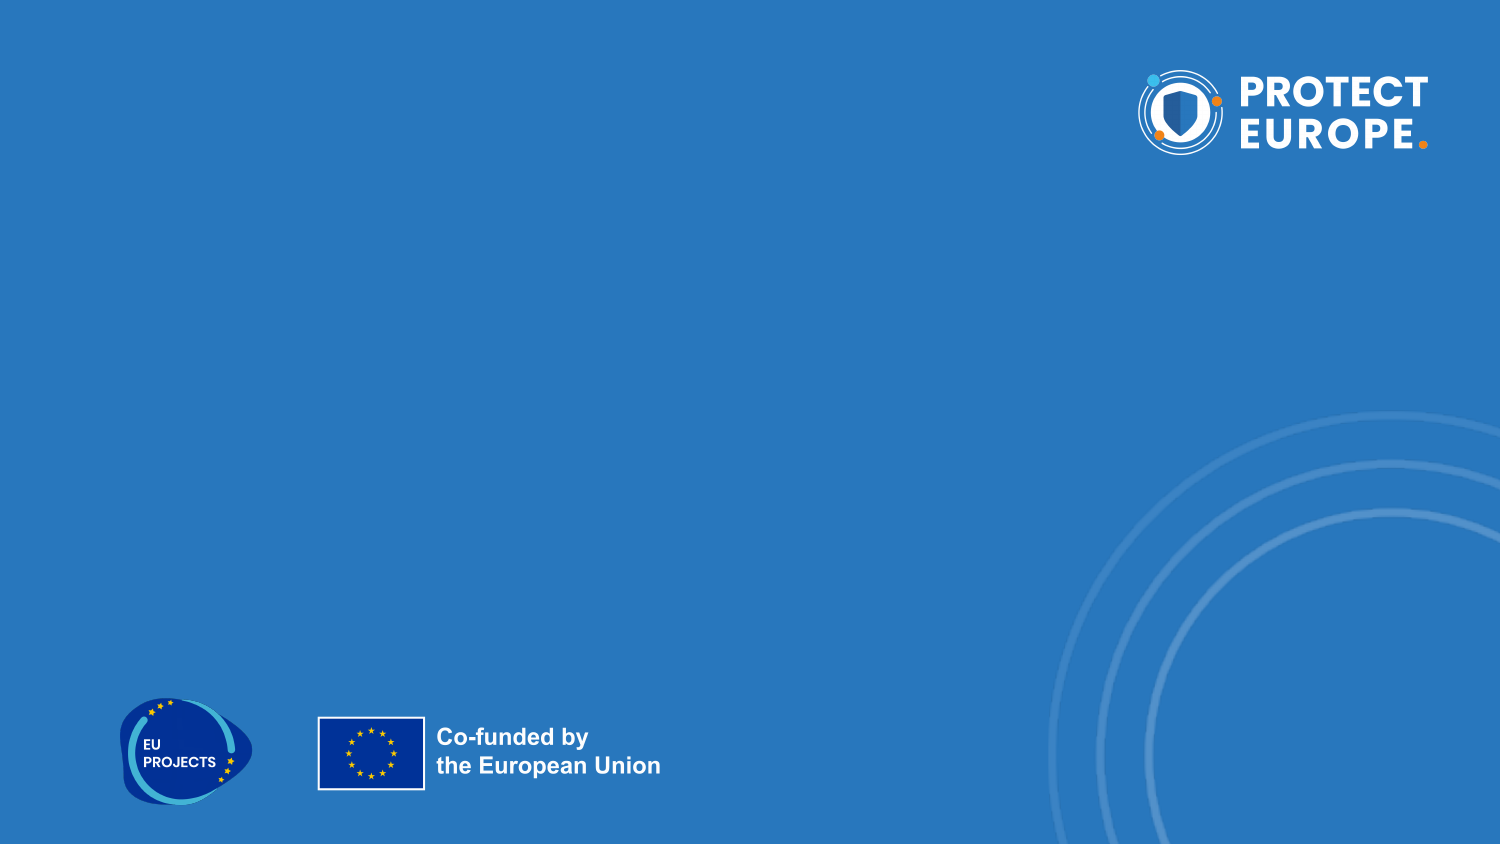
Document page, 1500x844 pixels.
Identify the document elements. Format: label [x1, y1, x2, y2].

picture [1136, 67, 1430, 158]
picture [116, 693, 255, 812]
picture [314, 713, 674, 794]
